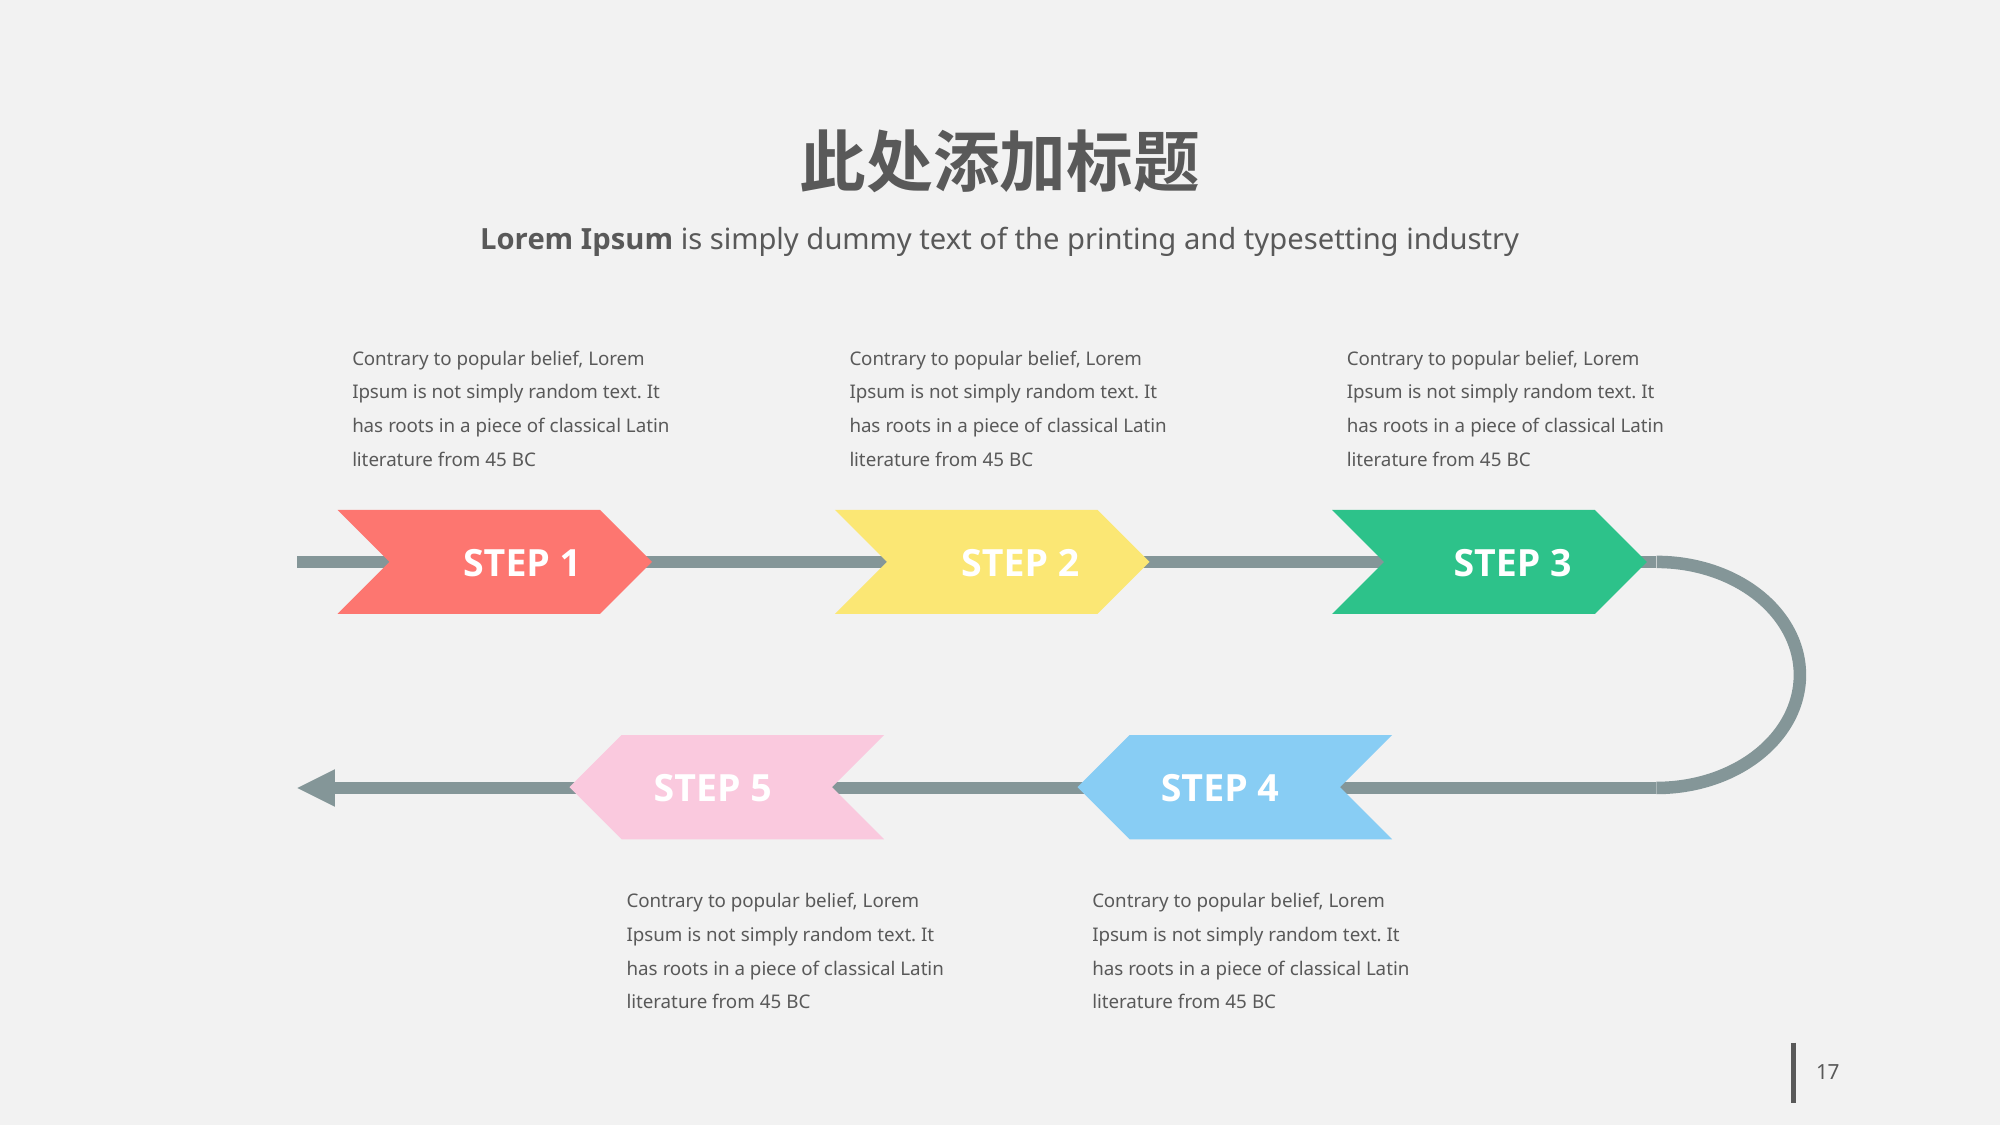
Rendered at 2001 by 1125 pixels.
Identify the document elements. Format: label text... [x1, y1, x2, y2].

list Lorem Ipsum is simply dummy text of the printing and typesetting industry [137, 216, 1863, 271]
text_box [569, 735, 966, 1022]
title 此处添加标题 [137, 59, 1863, 216]
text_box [297, 561, 1800, 788]
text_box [834, 327, 1189, 615]
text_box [1332, 327, 1687, 615]
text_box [1077, 735, 1432, 1022]
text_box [337, 327, 692, 615]
text_box 17 [1796, 1042, 1863, 1103]
